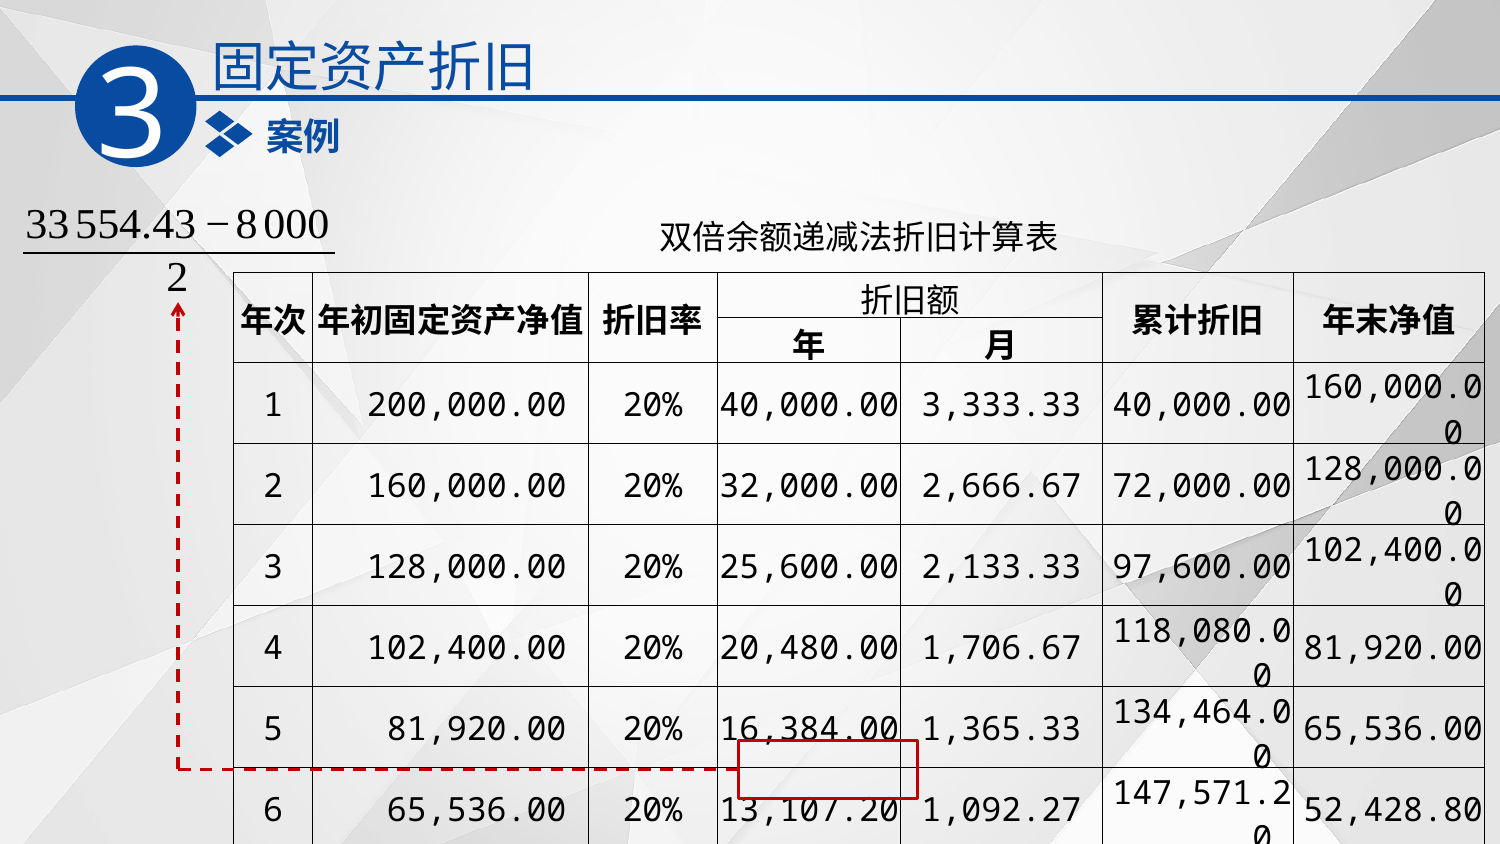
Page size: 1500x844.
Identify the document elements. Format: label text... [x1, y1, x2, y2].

table_cell 6 [234, 806, 312, 844]
table_cell 月 [922, 318, 1102, 362]
table_cell 81,920.00 [1294, 606, 1484, 686]
text_box [75, 74, 84, 97]
text_box [223, 122, 253, 145]
table_cell 160,000.00 [1294, 363, 1484, 443]
table_cell 40,000.00 [1103, 363, 1293, 443]
table_cell 134,464.00 [1103, 687, 1293, 767]
text_box [205, 110, 235, 133]
table_cell 102,400.00 [1294, 525, 1484, 605]
table_cell 年末净值 [1294, 273, 1484, 362]
table_cell 72,000.00 [1103, 444, 1293, 524]
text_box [19, 200, 918, 799]
table_cell 118,080.00 [1103, 606, 1293, 686]
table_cell 累计折旧 [1103, 273, 1293, 362]
text_box [205, 135, 235, 158]
table_cell 13,107.20 [718, 806, 900, 844]
table_cell 1,092.27 [901, 768, 1102, 844]
table_cell 3,333.33 [922, 363, 1102, 443]
picture [0, 0, 1500, 95]
table_cell 2,133.33 [922, 525, 1102, 605]
table_cell 折旧额 [922, 273, 1102, 317]
table_cell 1,365.33 [922, 687, 1102, 767]
table_cell 147,571.20 [1103, 768, 1293, 844]
text_box 案例 [253, 107, 354, 164]
text_box 固定资产折旧 [198, 37, 713, 92]
table_cell 20% [589, 806, 717, 844]
table_cell 2,666.67 [922, 444, 1102, 524]
table_cell 65,536.00 [313, 806, 588, 844]
table_cell 97,600.00 [1103, 525, 1293, 605]
table_header 双倍余额递减法折旧计算表 [234, 197, 1484, 272]
table_cell 52,428.80 [1294, 768, 1484, 844]
text_box 3 [84, 45, 203, 97]
table_cell 65,536.00 [1294, 687, 1484, 767]
picture [0, 101, 1500, 844]
text_box 3 [84, 107, 203, 171]
table_cell 128,000.00 [1294, 444, 1484, 524]
table_cell 1,706.67 [922, 606, 1102, 686]
text_box [75, 107, 84, 138]
